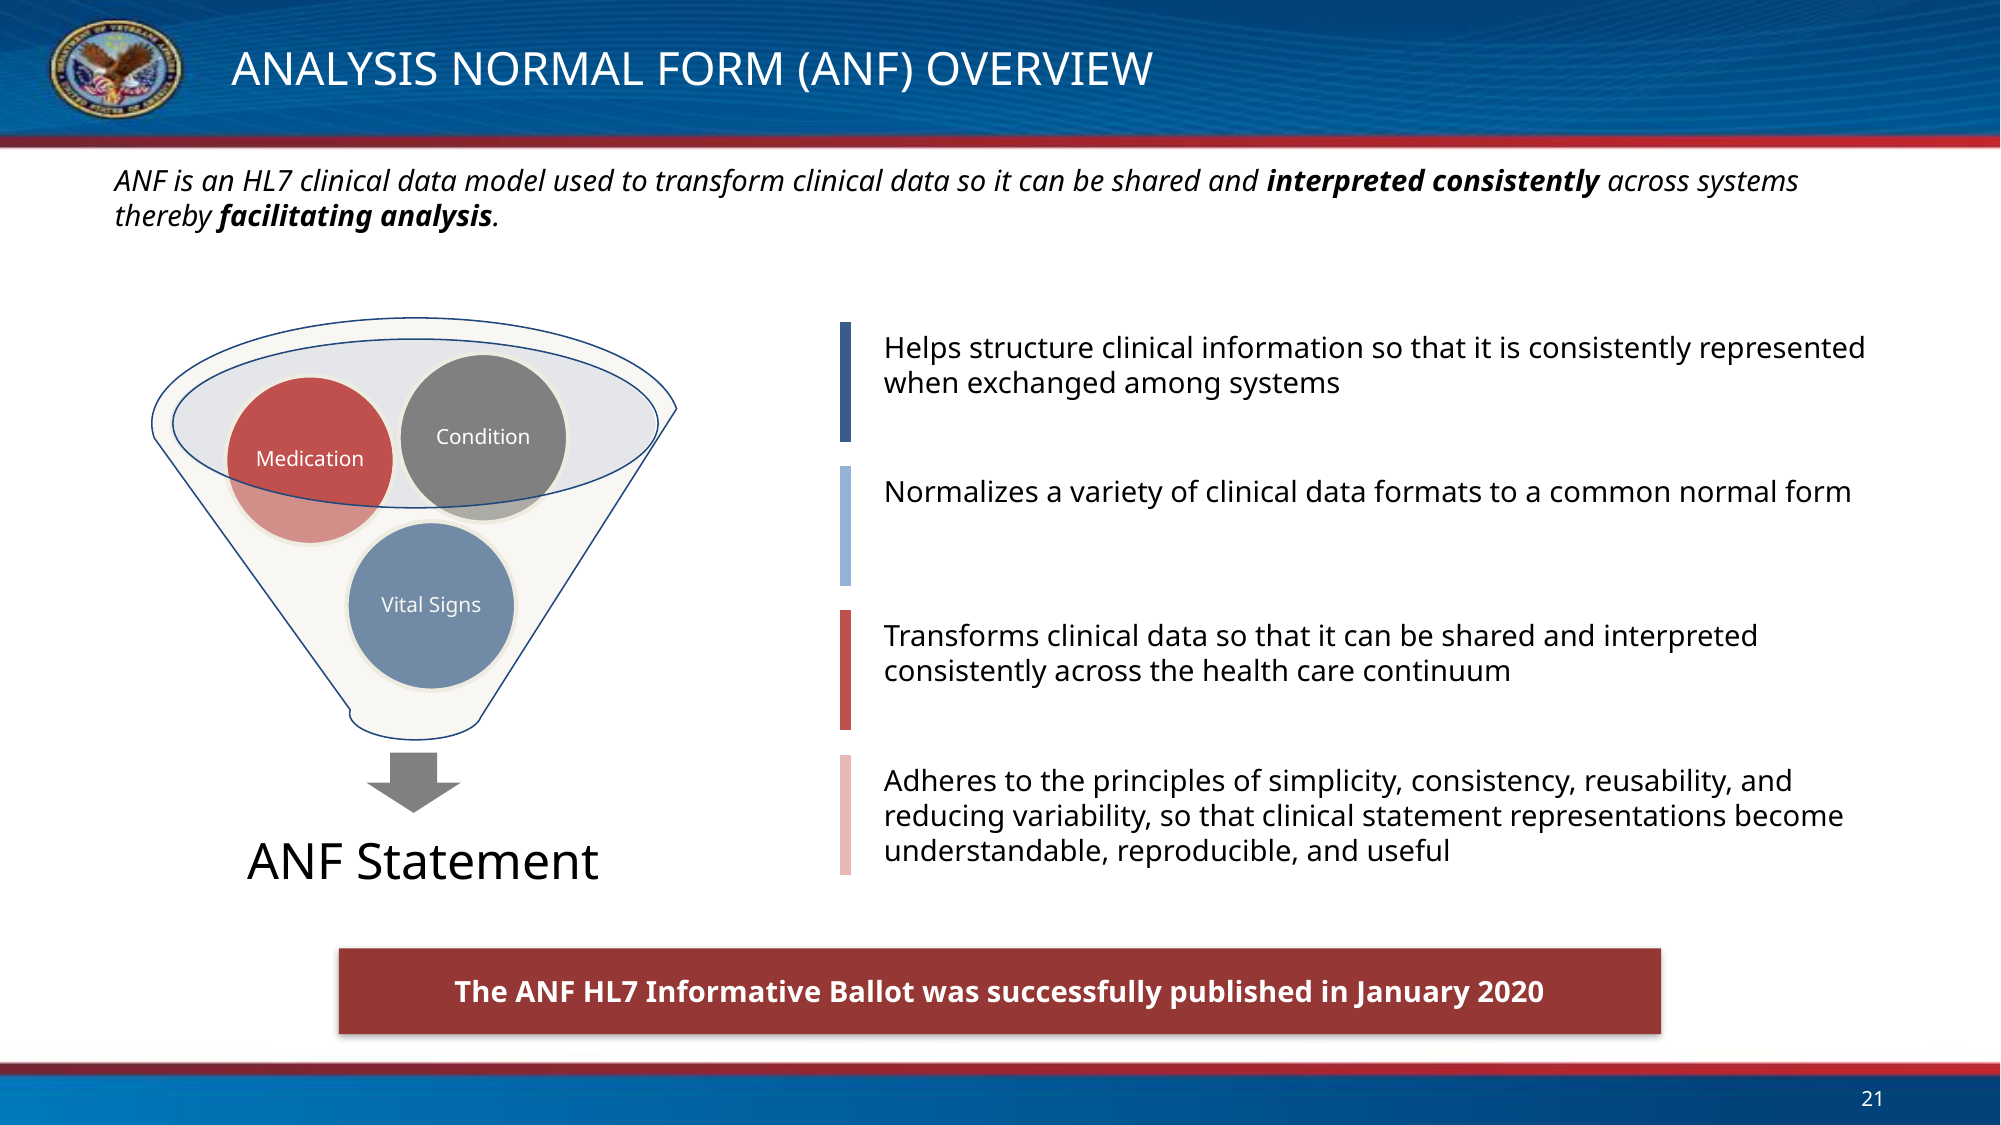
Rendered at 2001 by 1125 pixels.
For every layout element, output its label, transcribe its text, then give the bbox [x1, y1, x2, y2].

title Analysis Normal Form (anf) OVERVIEW [216, 32, 1900, 113]
list ANF is an HL7 clinical data model used to transform clinical data so it can be shared and interpreted consistently across systems thereby facilitating analysis. [99, 154, 1900, 224]
picture [0, 0, 2001, 1125]
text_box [68, 303, 1944, 912]
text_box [338, 948, 1662, 1035]
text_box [36, 265, 791, 967]
text_box 21 [1433, 1074, 1900, 1125]
